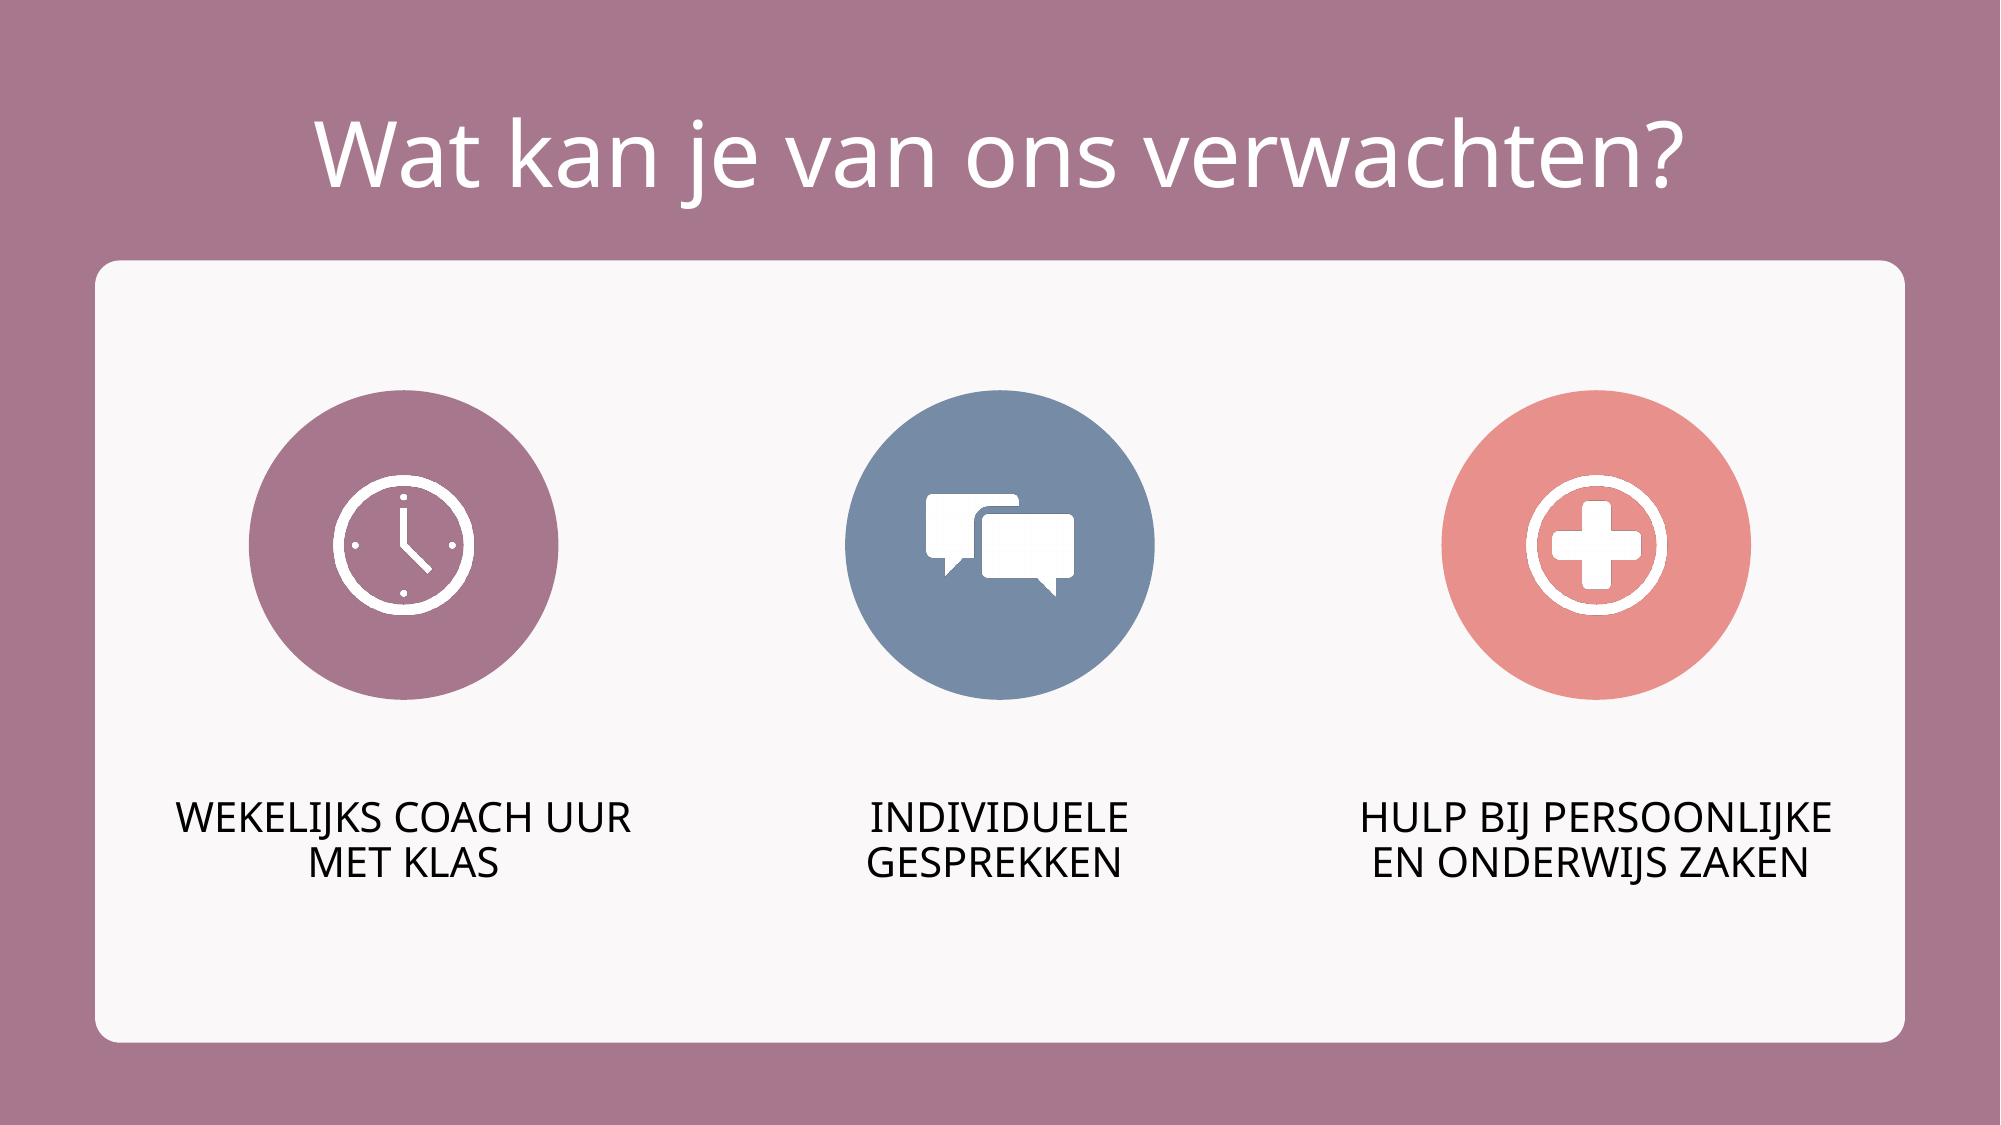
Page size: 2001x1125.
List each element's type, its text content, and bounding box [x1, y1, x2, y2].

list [137, 295, 1863, 1010]
text_box [0, 0, 2000, 1125]
text_box [94, 259, 1906, 1044]
title Wat kan je van ons verwachten? [137, 75, 1863, 241]
